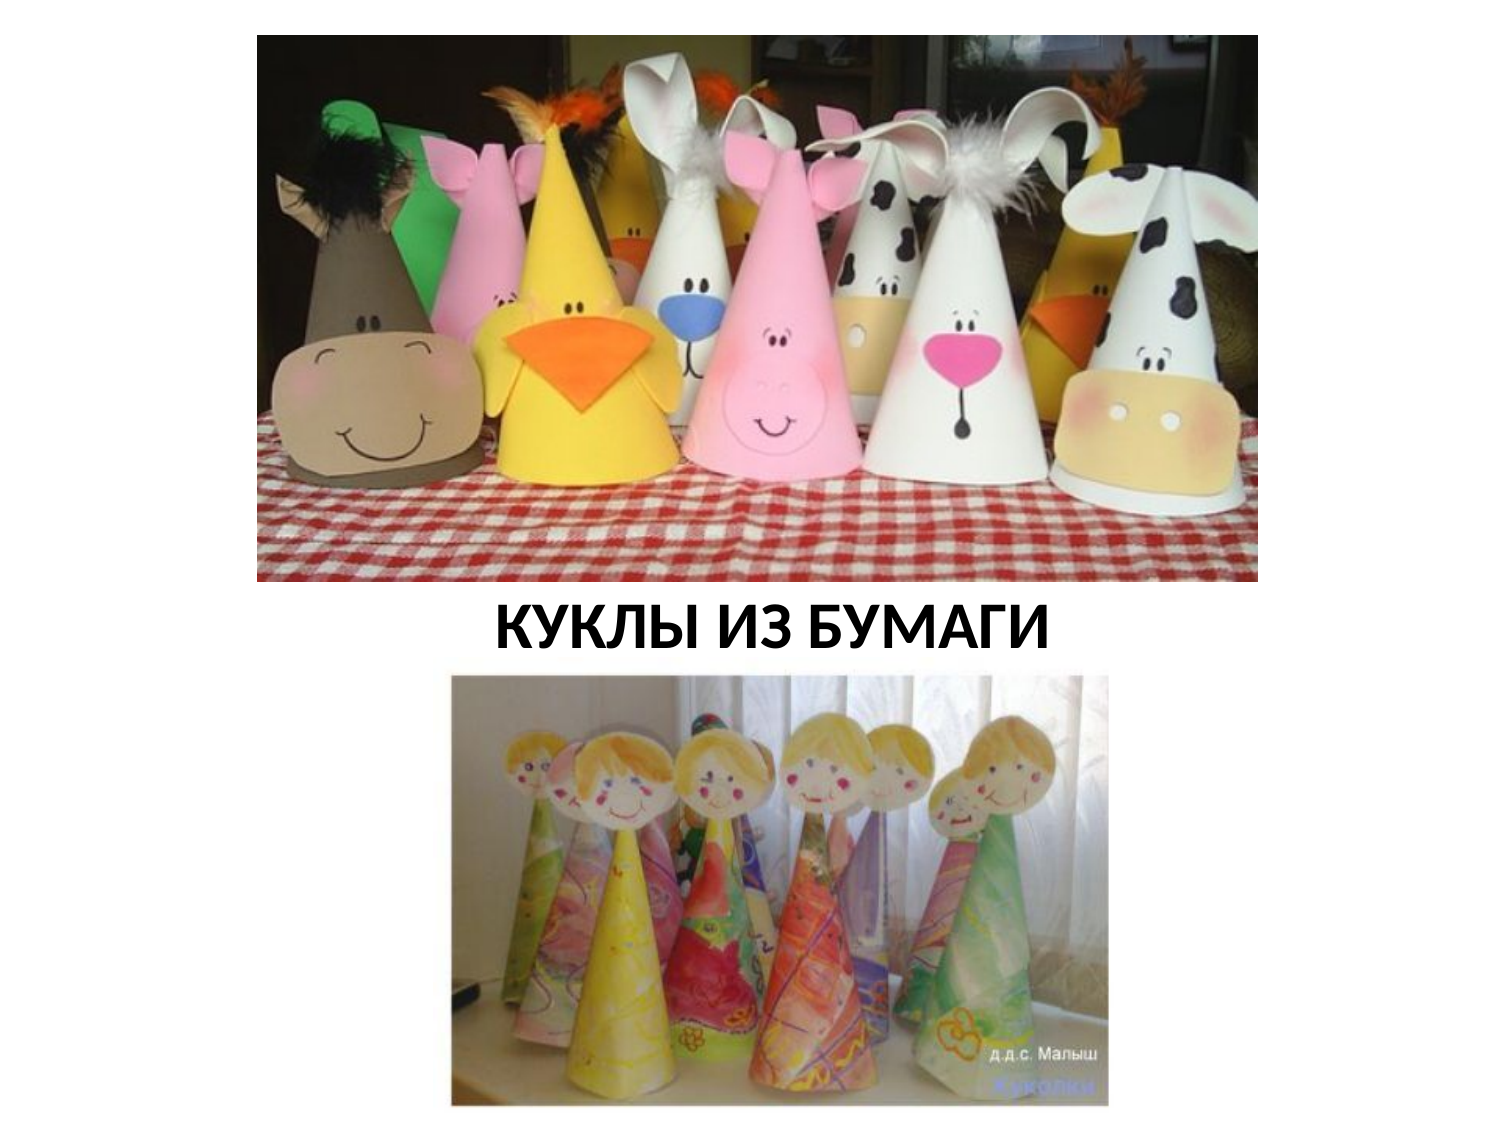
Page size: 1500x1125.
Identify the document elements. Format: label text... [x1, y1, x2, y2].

picture [433, 657, 1134, 1125]
text_box КУКЛЫ ИЗ БУМАГИ [351, 589, 1196, 669]
picture [257, 34, 1259, 583]
